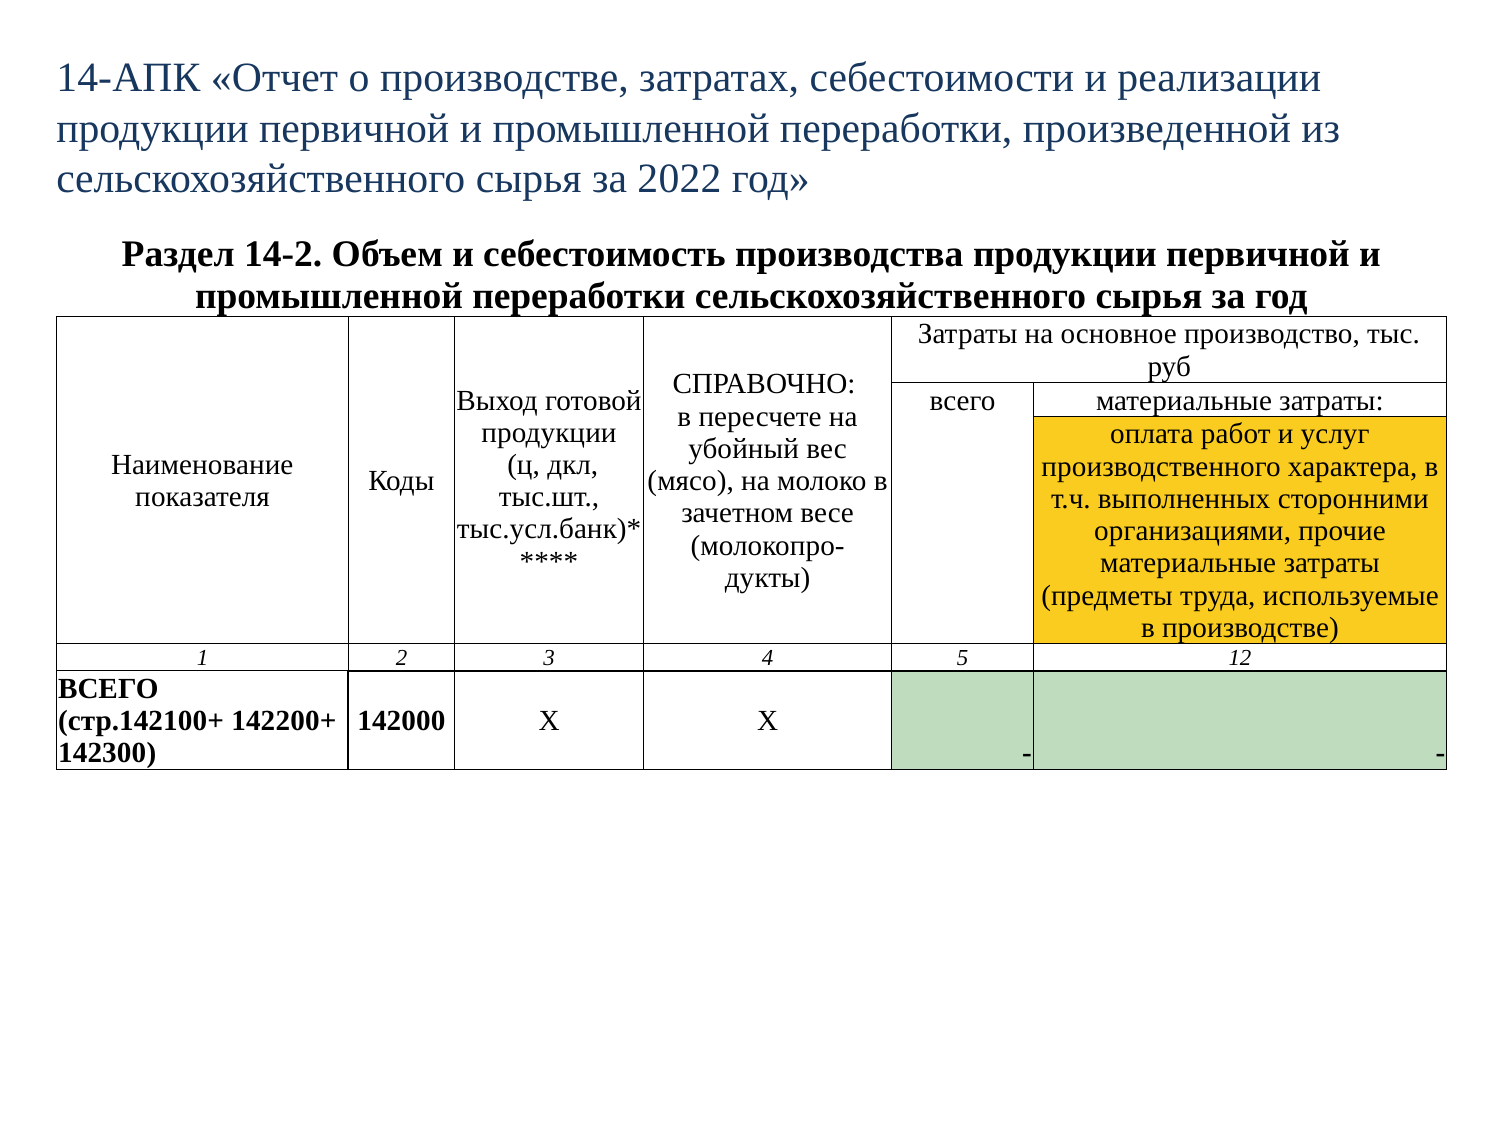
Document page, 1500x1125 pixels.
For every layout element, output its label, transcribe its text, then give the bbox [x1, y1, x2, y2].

table_cell 142000 [349, 672, 454, 769]
table_cell 12 [1034, 644, 1446, 670]
table_cell Х [644, 672, 891, 769]
table_cell всего [892, 383, 1033, 643]
table_cell Выход готовой продукции (ц, дкл, тыс.шт., тыс.усл.банк)***** [455, 317, 643, 643]
table_cell оплата работ и услуг производственного характера, в т.ч. выполненных сторонними организациями, прочие материальные затраты (предметы труда, используемые в производстве) [1034, 417, 1446, 643]
table_cell материальные затраты: [1034, 383, 1446, 416]
table_cell 3 [455, 644, 643, 670]
table_cell - [892, 672, 1033, 769]
table_cell 2 [349, 644, 454, 670]
text_box 14-АПК «Отчет о производстве, затратах, себестоимости и реализации продукции первичной и промышленной переработки, произведенной из сельскохозяйственного сырья за 2022 год» [41, 42, 1471, 1094]
table_cell - [1034, 672, 1446, 769]
table_cell 5 [892, 644, 1033, 670]
table_cell 4 [644, 644, 891, 670]
table_cell ВСЕГО (стр.142100+ 142200+ 142300) [57, 671, 347, 769]
table_cell Коды [349, 317, 454, 643]
table_cell Наименование показателя [57, 317, 348, 643]
table_cell Затраты на основное производство, тыс. руб [892, 317, 1446, 382]
table_header Раздел 14-2. Объем и себестоимость производства продукции первичной и промышленной переработки сельскохозяйственного сырья за год [57, 232, 1447, 316]
table_cell 1 [57, 644, 348, 670]
table_cell Х [455, 672, 643, 769]
table_cell СПРАВОЧНО: в пересчете на убойный вес (мясо), на молоко в зачетном весе (молокопро- дукты) [644, 317, 891, 643]
